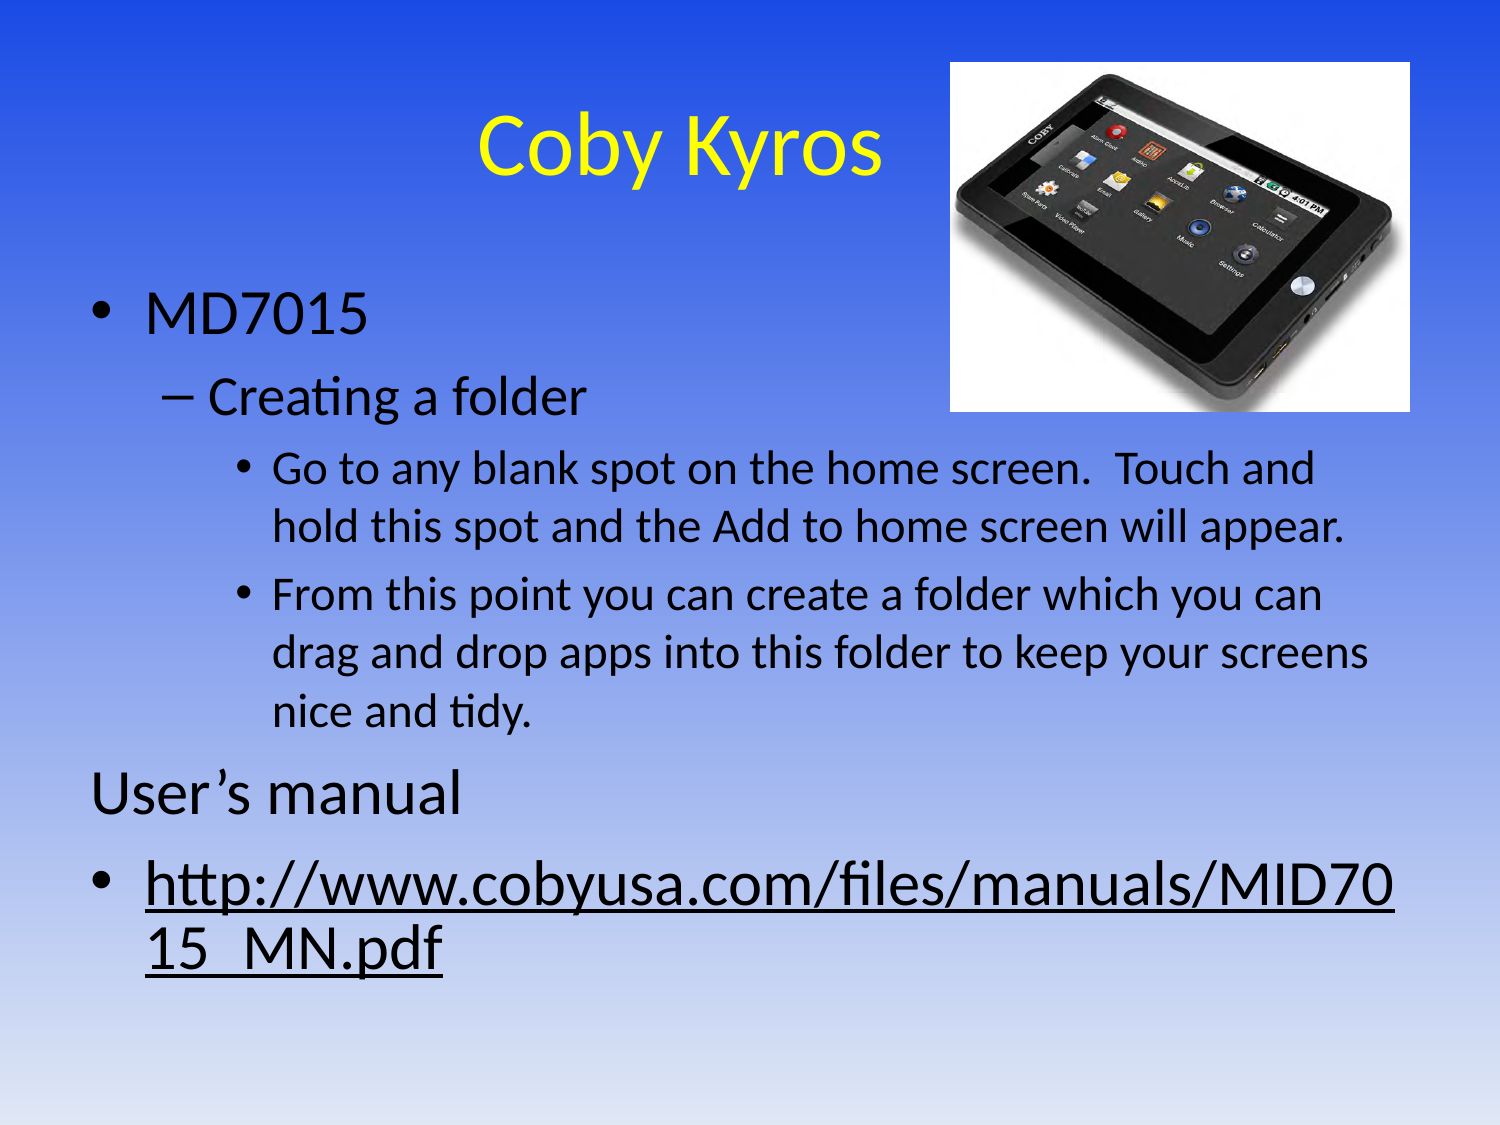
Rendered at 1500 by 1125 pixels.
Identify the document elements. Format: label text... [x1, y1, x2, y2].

picture [949, 62, 1410, 412]
list MD7015 Creating a folder Go to any blank spot on the home screen. Touch and hold this spot and the Add to home screen will appear. From this point you can create a folder which you can drag and drop apps into this folder to keep your screens nice and tidy. User’s manual http://www.cobyusa.com/files/manuals/MID7015_MN.pdf [75, 262, 1425, 1005]
title Coby Kyros [324, 45, 1038, 233]
